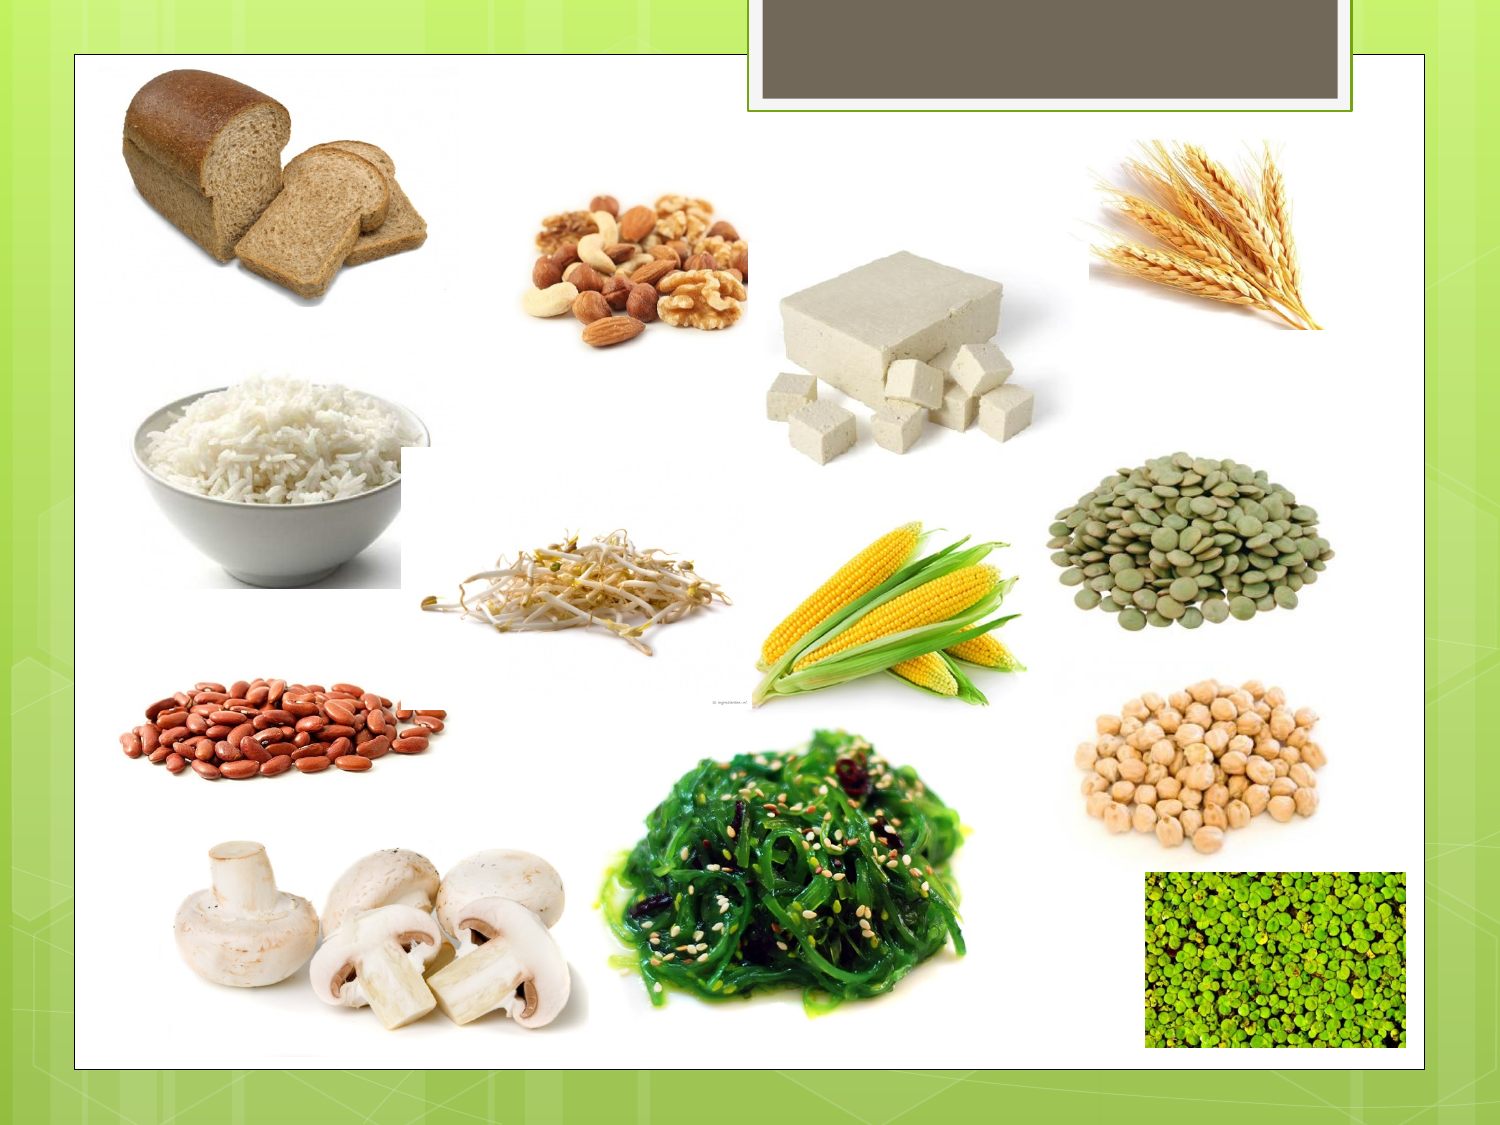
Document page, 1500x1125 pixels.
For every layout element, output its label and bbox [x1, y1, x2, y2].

picture [84, 67, 1406, 1057]
